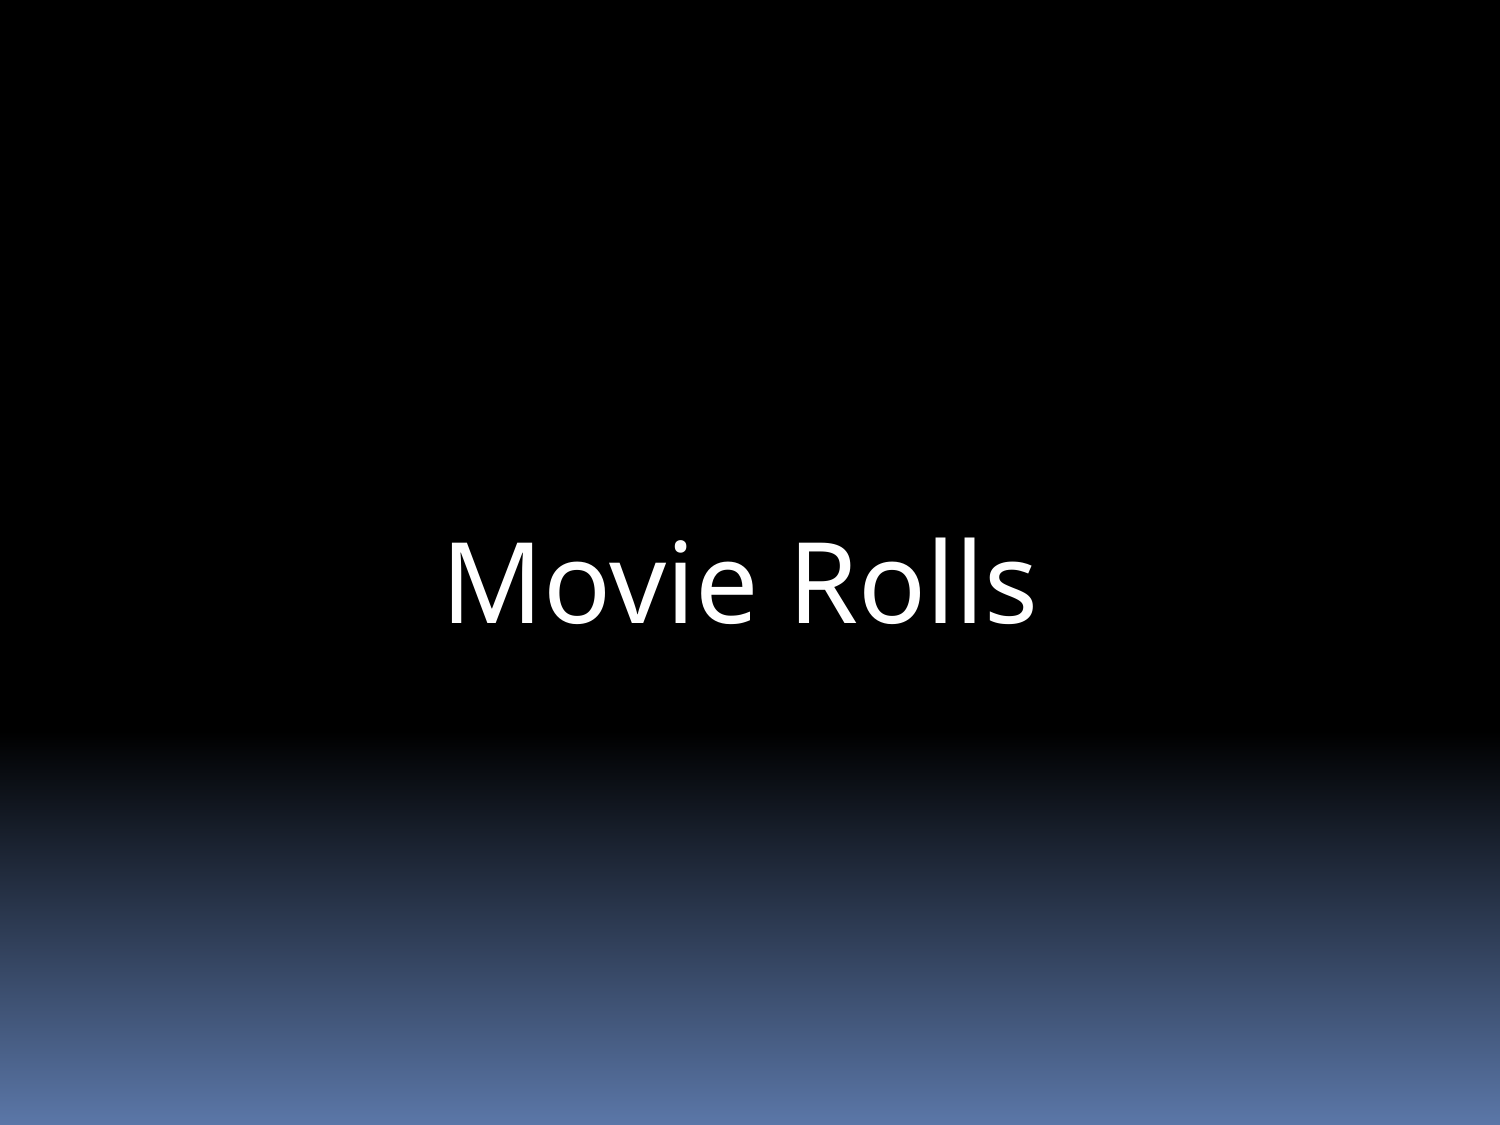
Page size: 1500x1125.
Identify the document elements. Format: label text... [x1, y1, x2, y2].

text_box Movie Rolls [426, 503, 1054, 654]
